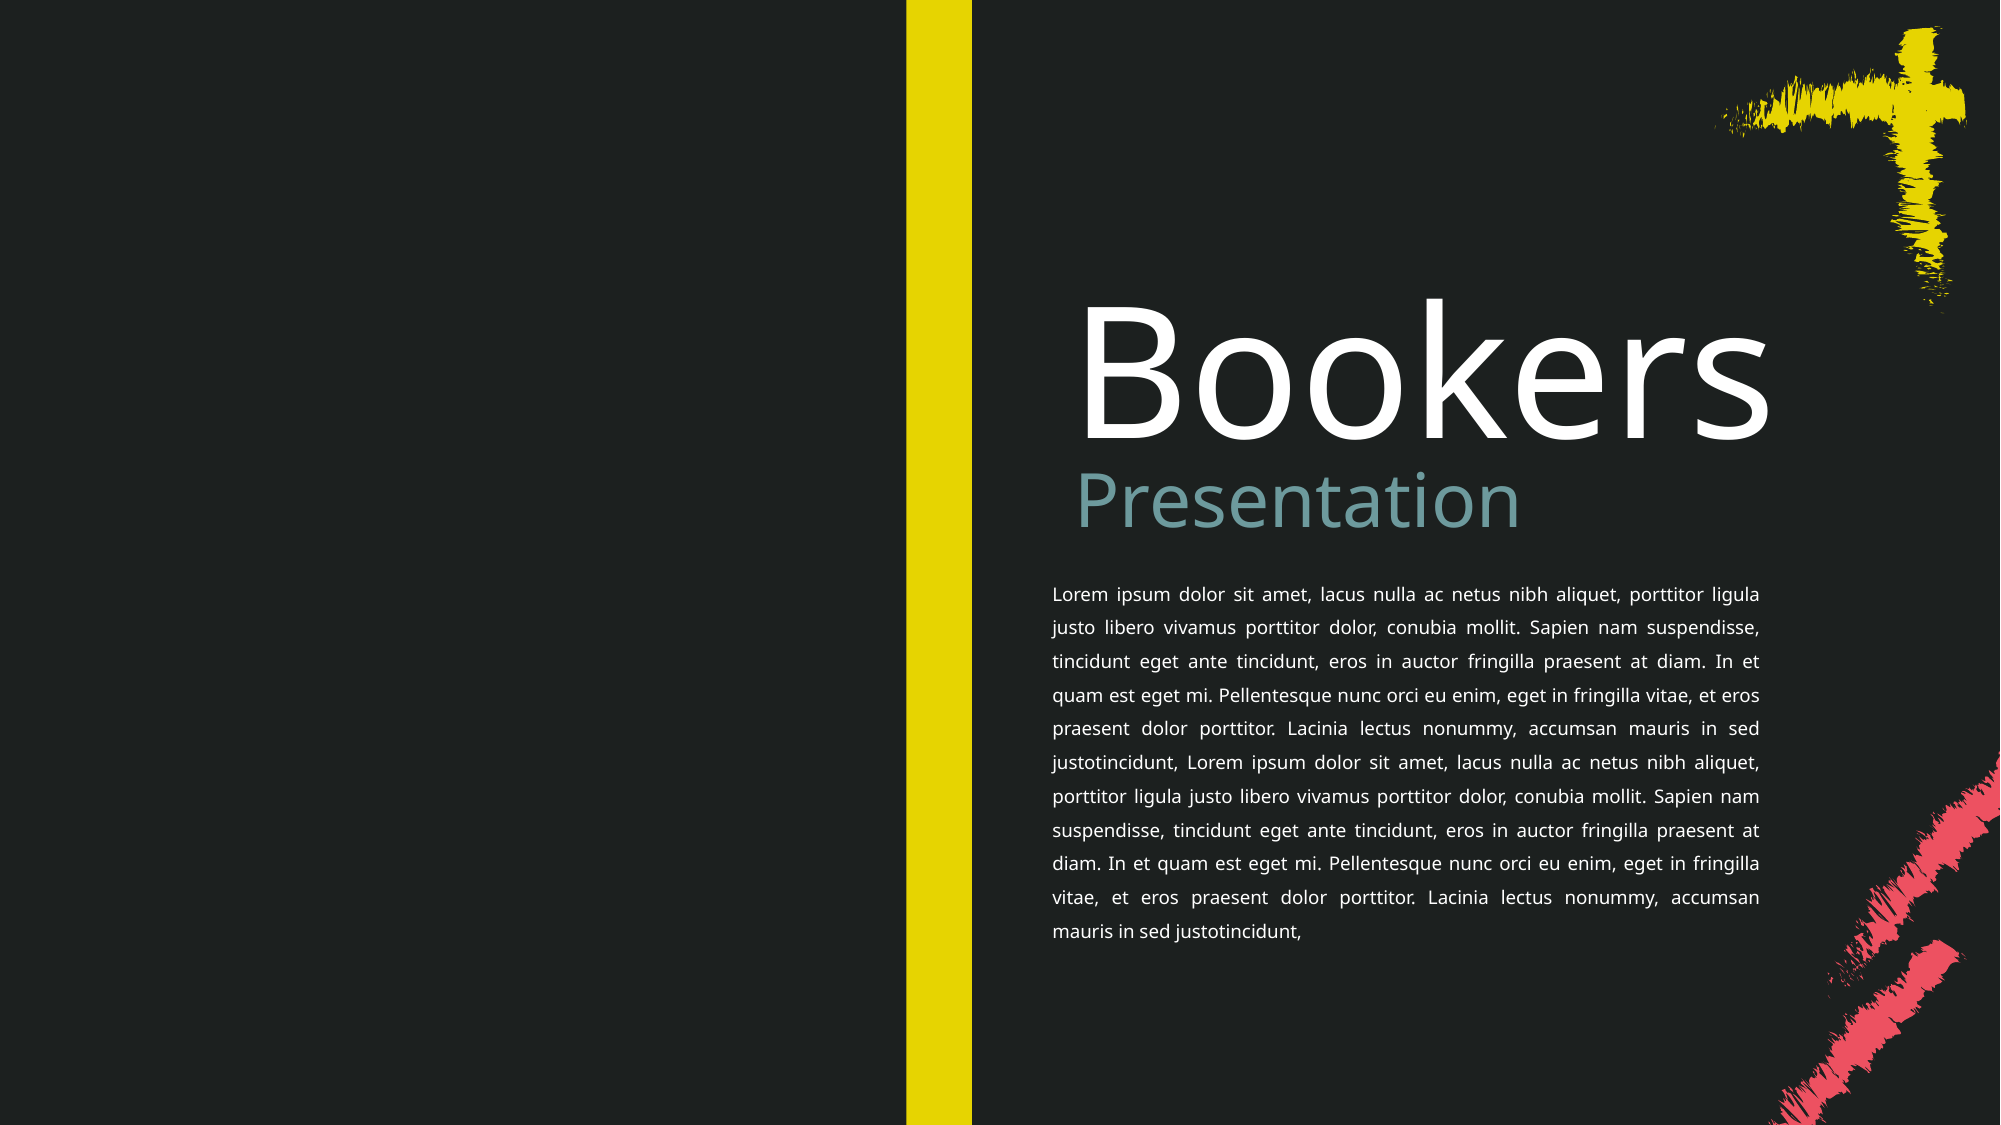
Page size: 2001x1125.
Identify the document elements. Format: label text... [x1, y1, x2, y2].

text_box Bookers [1030, 235, 1816, 496]
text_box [1697, 43, 1985, 296]
text_box Lorem ipsum dolor sit amet, lacus nulla ac netus nibh aliquet, porttitor ligula justo libero vivamus porttitor dolor, conubia mollit. Sapien nam suspendisse, tincidunt eget ante tincidunt, eros in auctor fringilla praesent at diam. In et quam est eget mi. Pellentesque nunc orci eu enim, eget in fringilla vitae, et eros praesent dolor porttitor. Lacinia lectus nonummy, accumsan mauris in sed justotincidunt, Lorem ipsum dolor sit amet, lacus nulla ac netus nibh aliquet, porttitor ligula justo libero vivamus porttitor dolor, conubia mollit. Sapien nam suspendisse, tincidunt eget ante tincidunt, eros in auctor fringilla praesent at diam. In et quam est eget mi. Pellentesque nunc orci eu enim, eget in fringilla vitae, et eros praesent dolor porttitor. Lacinia lectus nonummy, accumsan mauris in sed justotincidunt, [1037, 563, 1774, 983]
text_box Presentation [1033, 432, 1563, 563]
picture [0, 0, 907, 1125]
text_box [907, 0, 973, 1125]
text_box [1739, 733, 2000, 1125]
